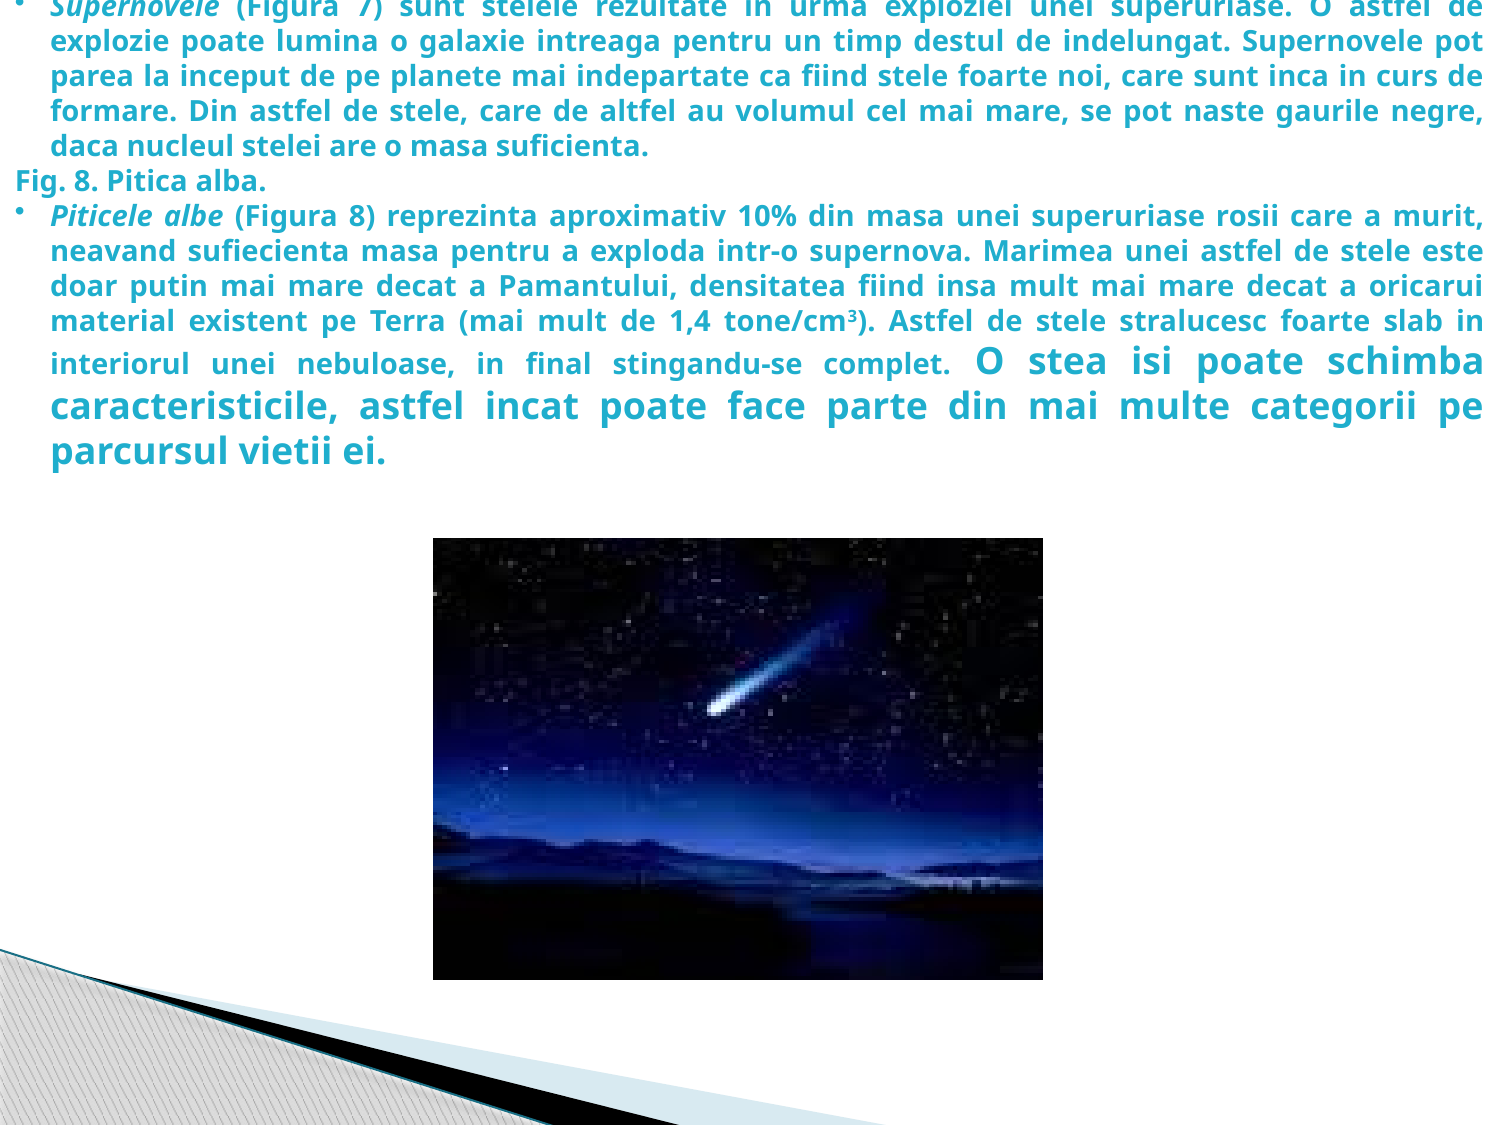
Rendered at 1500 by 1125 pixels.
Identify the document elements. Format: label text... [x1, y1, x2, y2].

picture [433, 538, 1044, 980]
text_box Supernovele (Figura 7) sunt stelele rezultate in urma exploziei unei superuriase. O astfel de explozie poate lumina o galaxie intreaga pentru un timp destul de indelungat. Supernovele pot parea la inceput de pe planete mai indepartate ca fiind stele foarte noi, care sunt inca in curs de formare. Din astfel de stele, care de altfel au volumul cel mai mare, se pot naste gaurile negre, daca nucleul stelei are o masa suficienta. Fig. 8. Pitica alba. Piticele albe (Figura 8) reprezinta aproximativ 10% din masa unei superuriase rosii care a murit, neavand sufiecienta masa pentru a exploda intr-o supernova. Marimea unei astfel de stele este doar putin mai mare decat a Pamantului, densitatea fiind insa mult mai mare decat a oricarui material existent pe Terra (mai mult de 1,4 tone/cm3). Astfel de stele stralucesc foarte slab in interiorul unei nebuloase, in final stingandu-se complet. O stea isi poate schimba caracteristicile, astfel incat poate face parte din mai multe categorii pe parcursul vietii ei. [0, 0, 1500, 525]
